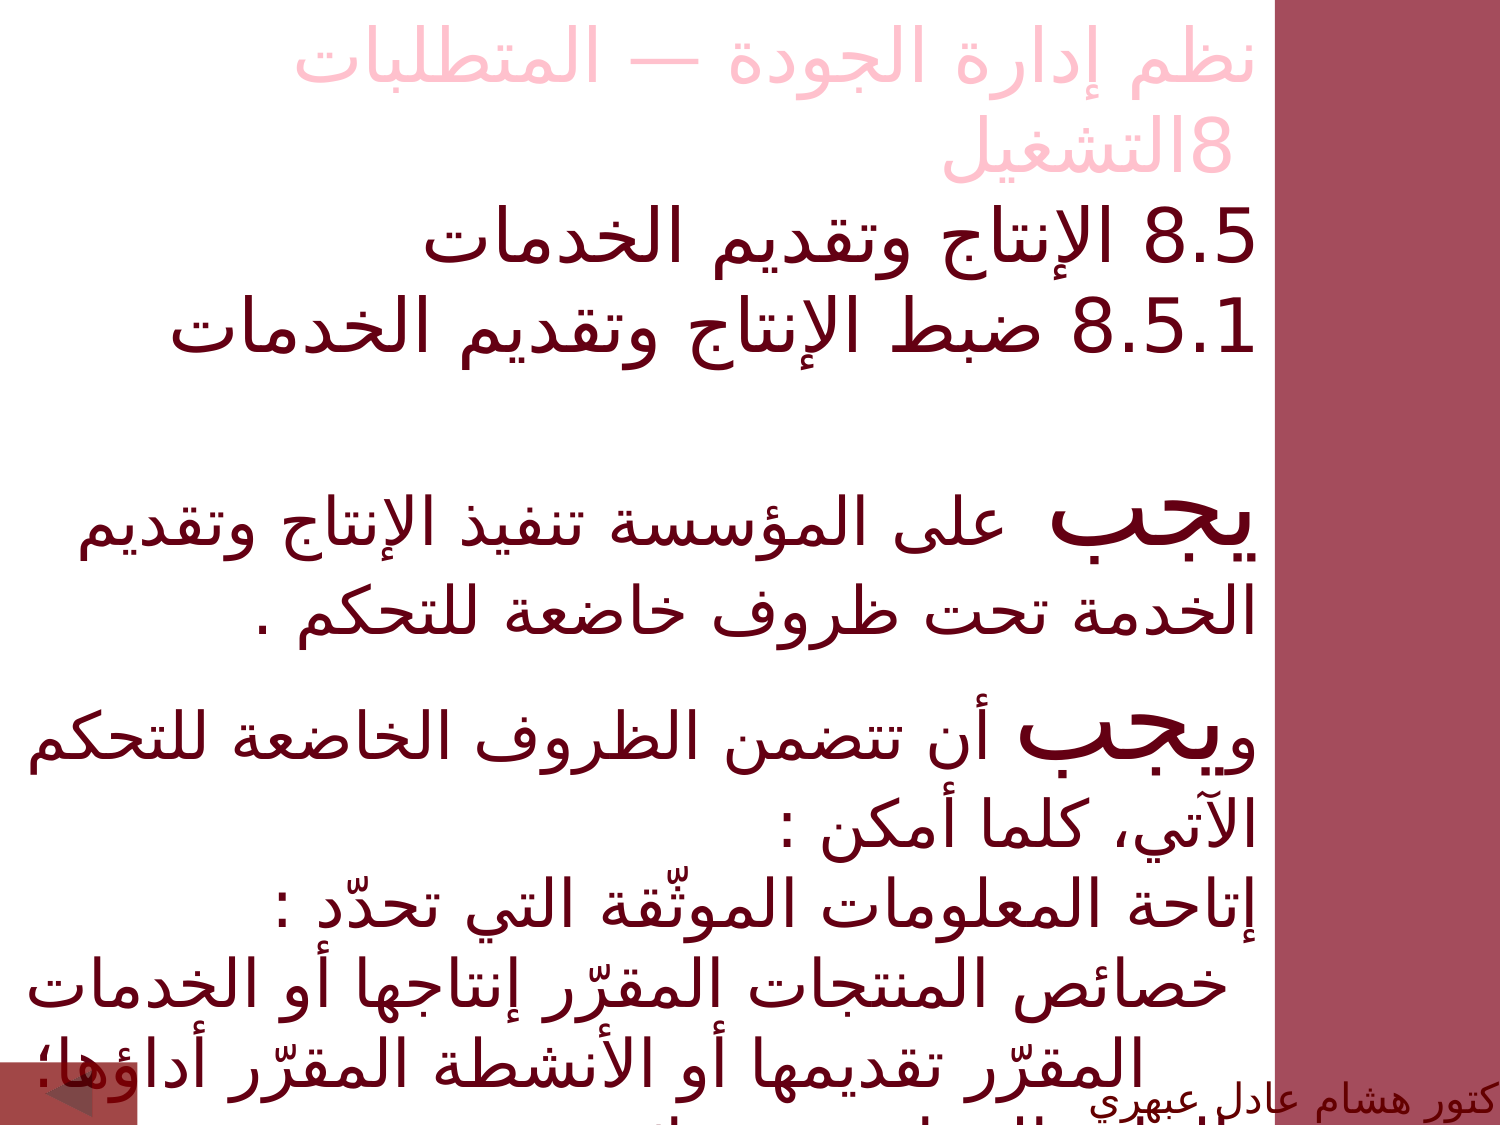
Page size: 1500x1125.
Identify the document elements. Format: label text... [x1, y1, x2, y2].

text_box نظم إدارة الجودة — المتطلبات 8التشغيل 8.5 الإنتاج وتقديم الخدمات 8.5.1 ضبط الإنتاج وتقديم الخدمات [0, 0, 1275, 375]
text_box يجب على المؤسسة تنفيذ الإنتاج وتقديم الخدمة تحت ظروف خاضعة للتحكم . ويجب أن تتضمن الظروف الخاضعة للتحكم الآتي، كلما أمكن : إتاحة المعلومات الموثّقة التي تحدّد : خصائص المنتجات المقرّر إنتاجها أو الخدمات المقرّر تقديمها أو الأنشطة المقرّر أداؤها؛ النتائج المراد تحقيقها؛ [0, 425, 1275, 1125]
text_box الدكتور هشام عادل عبهري [1073, 1064, 1500, 1125]
text_box [1273, 0, 1500, 1064]
text_box [0, 1060, 140, 1125]
